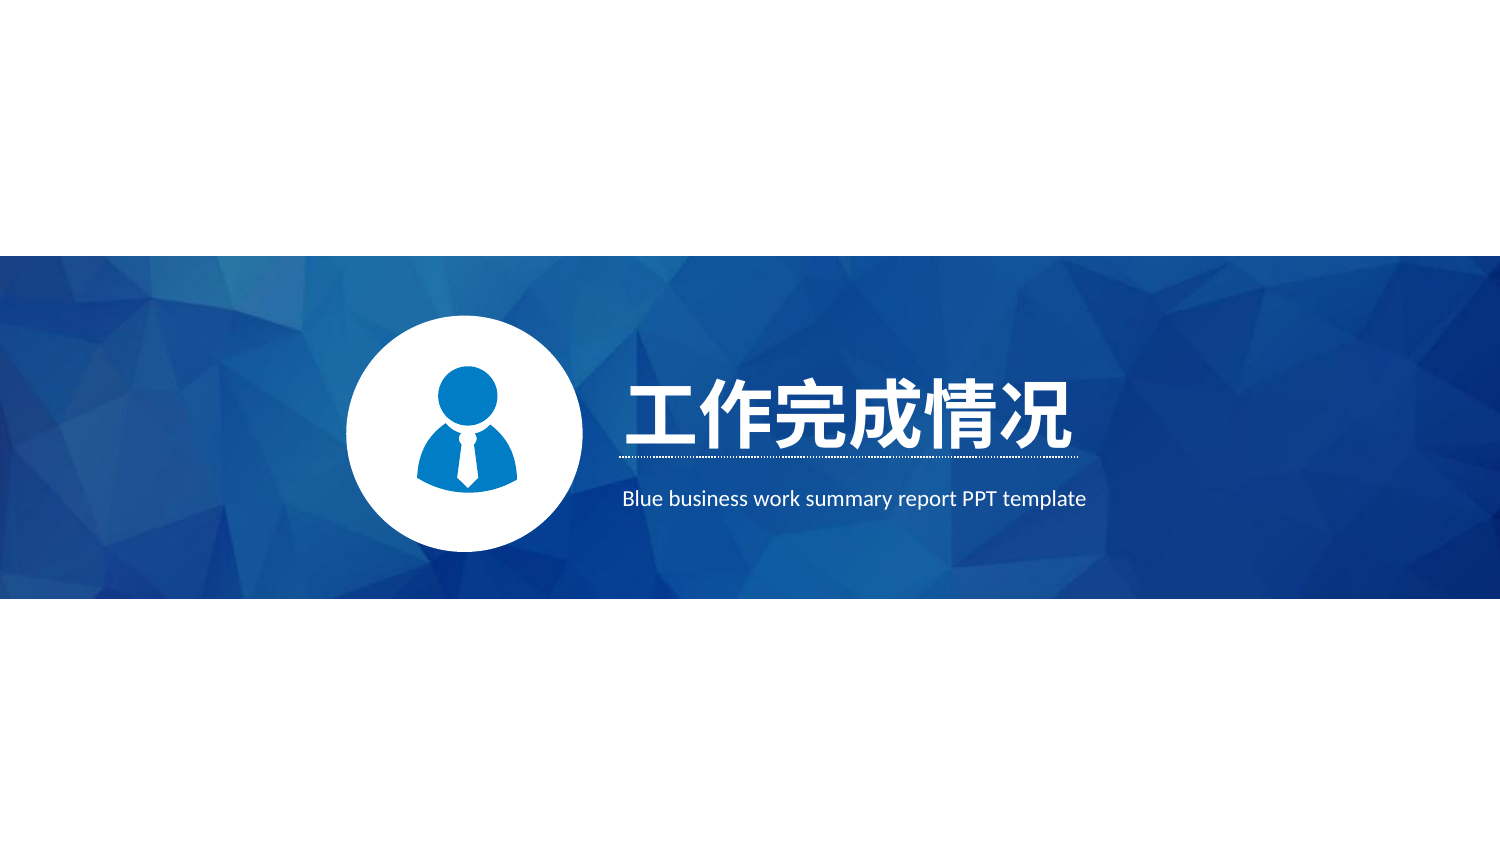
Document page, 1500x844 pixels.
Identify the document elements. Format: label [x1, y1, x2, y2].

picture [0, 256, 1500, 600]
text_box [345, 315, 583, 553]
